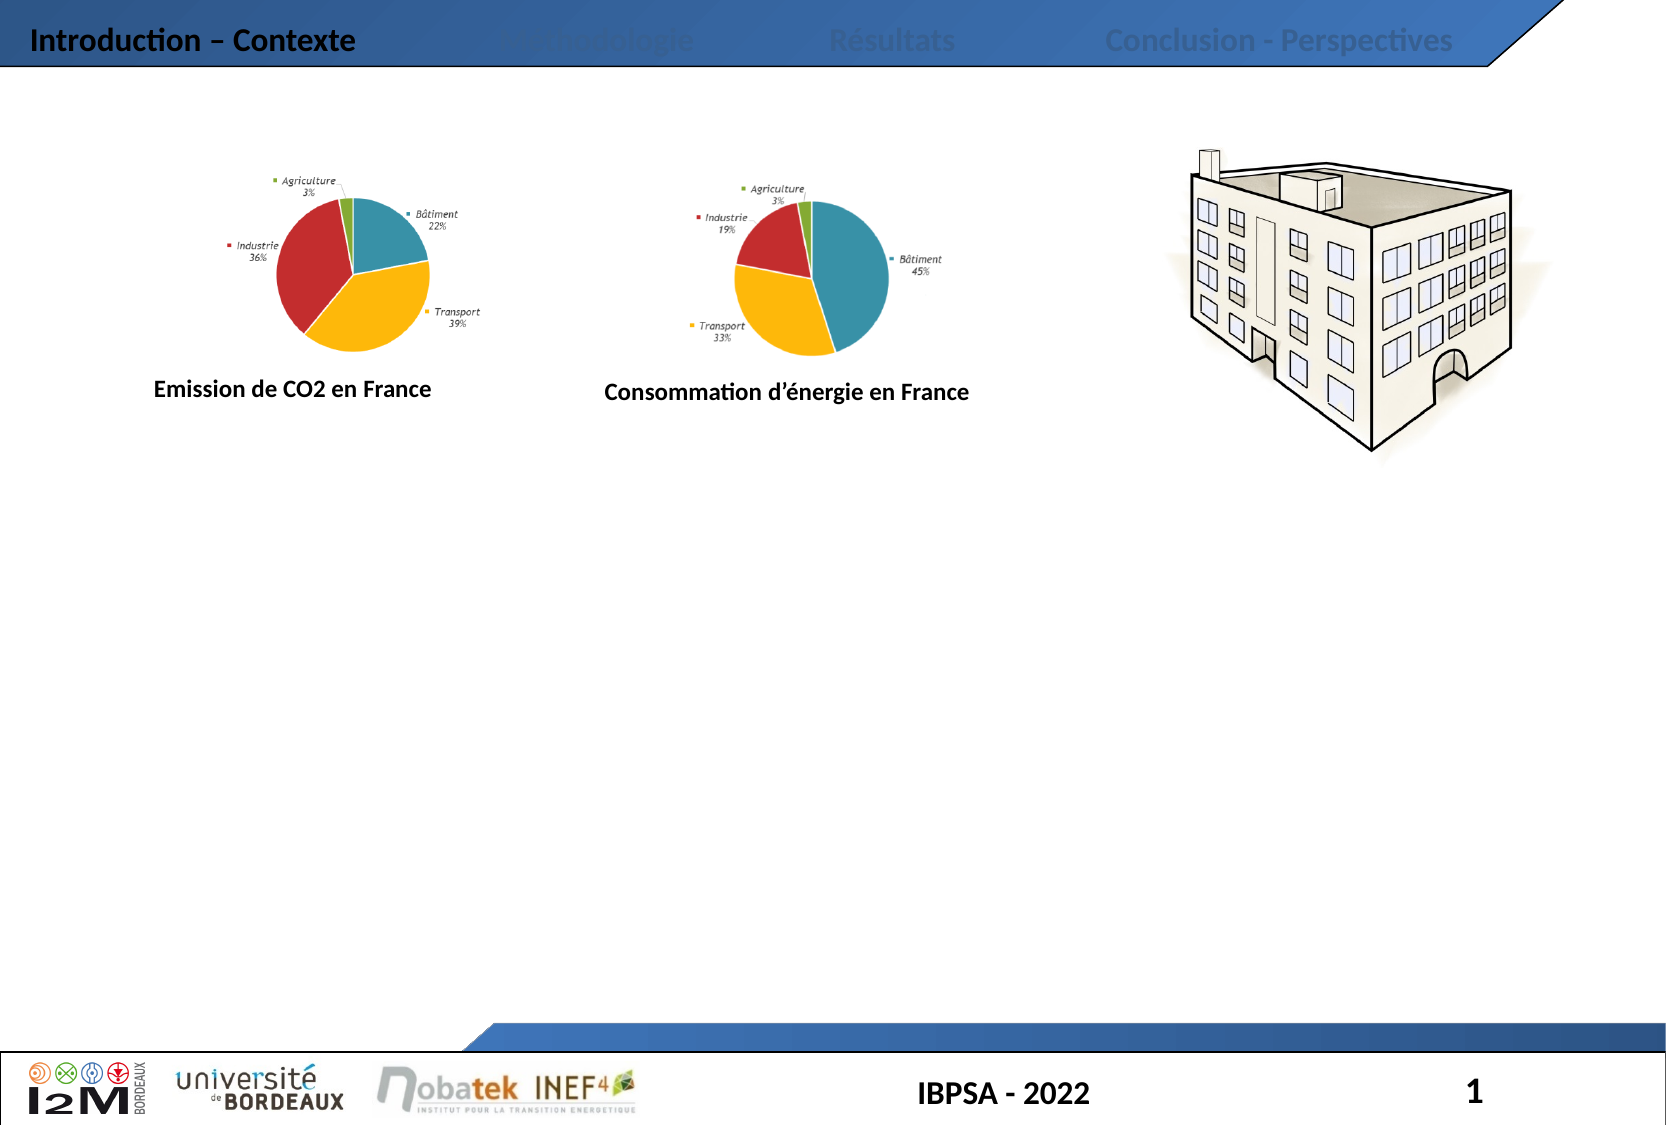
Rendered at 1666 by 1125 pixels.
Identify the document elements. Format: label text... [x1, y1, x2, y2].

text_box Consommation d’énergie en France [589, 368, 1078, 414]
picture [1161, 147, 1554, 468]
picture [678, 171, 989, 362]
picture [372, 1061, 640, 1118]
picture [213, 167, 489, 359]
text_box Introduction – Contexte Méthodologie Résultats Conclusion - Perspectives [14, 11, 1624, 66]
picture [159, 1053, 361, 1125]
slide_number 1 [1450, 1058, 1663, 1125]
text_box Emission de CO2 en France [139, 365, 628, 410]
picture [29, 1062, 145, 1114]
